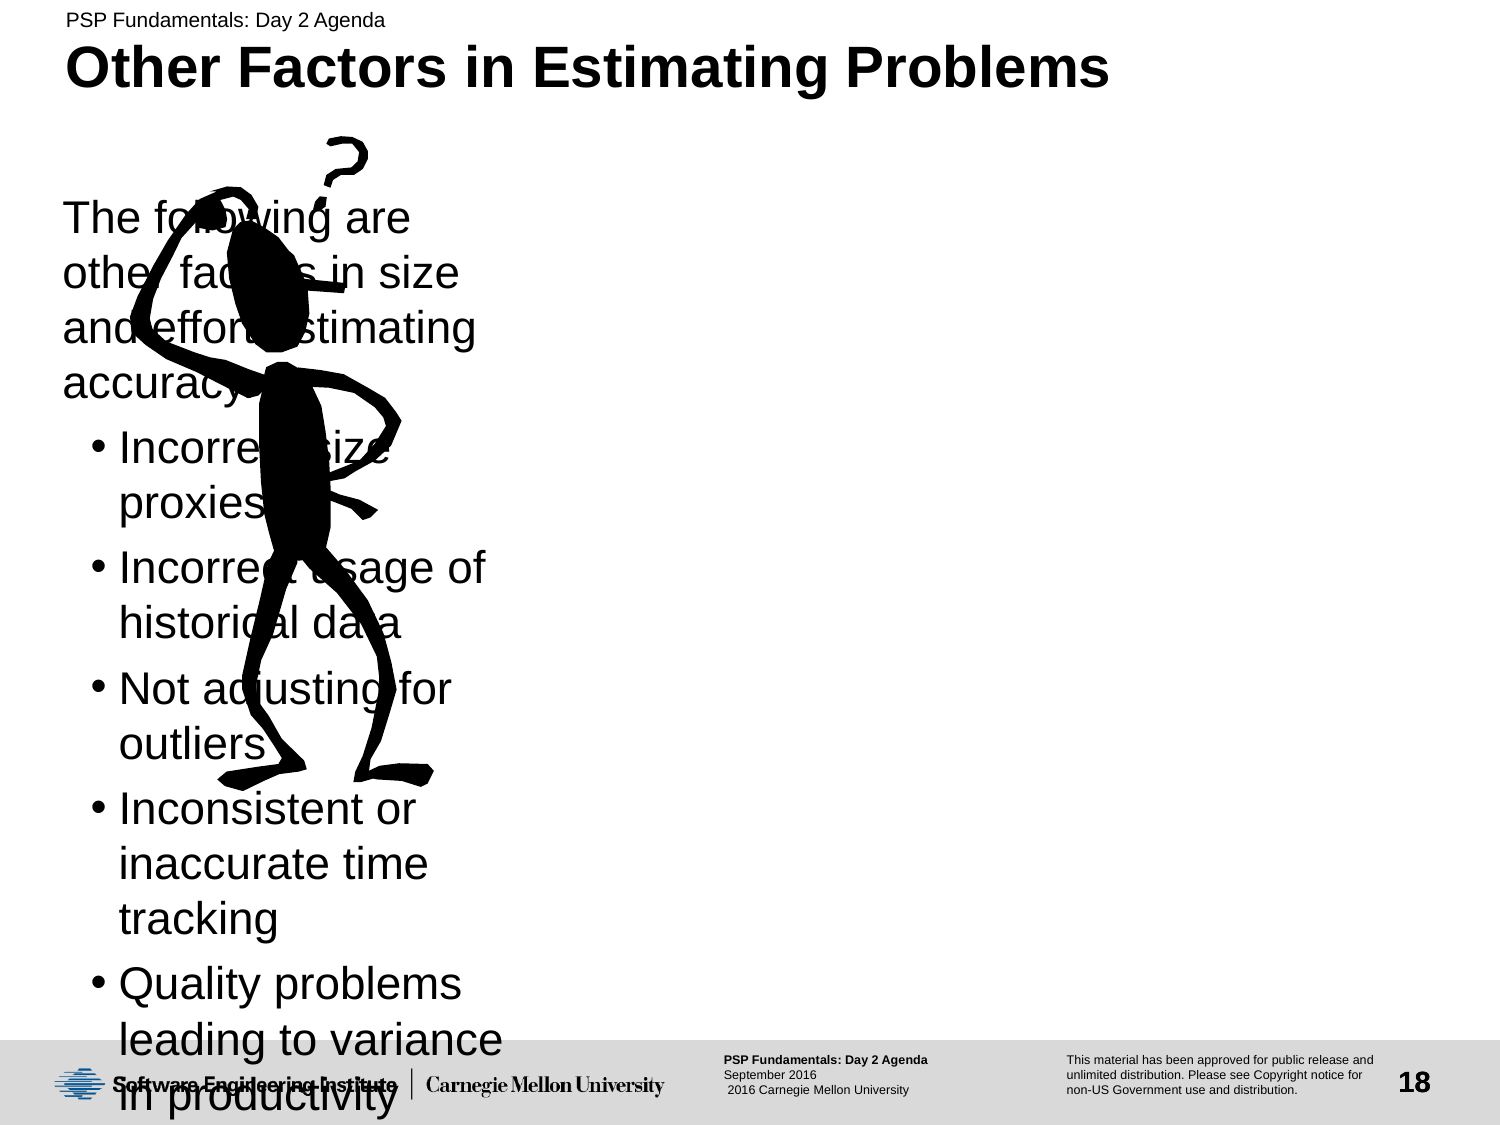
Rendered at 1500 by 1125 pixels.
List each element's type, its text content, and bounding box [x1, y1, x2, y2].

title Other Factors in Estimating Problems [65, 37, 1430, 148]
picture [46, 1061, 673, 1104]
picture [129, 135, 435, 792]
list The following are other factors in size and effort estimating accuracy. Incorrect size proxies Incorrect usage of historical data Not adjusting for outliers Inconsistent or inaccurate time tracking Quality problems leading to variance in productivity [62, 187, 507, 1000]
